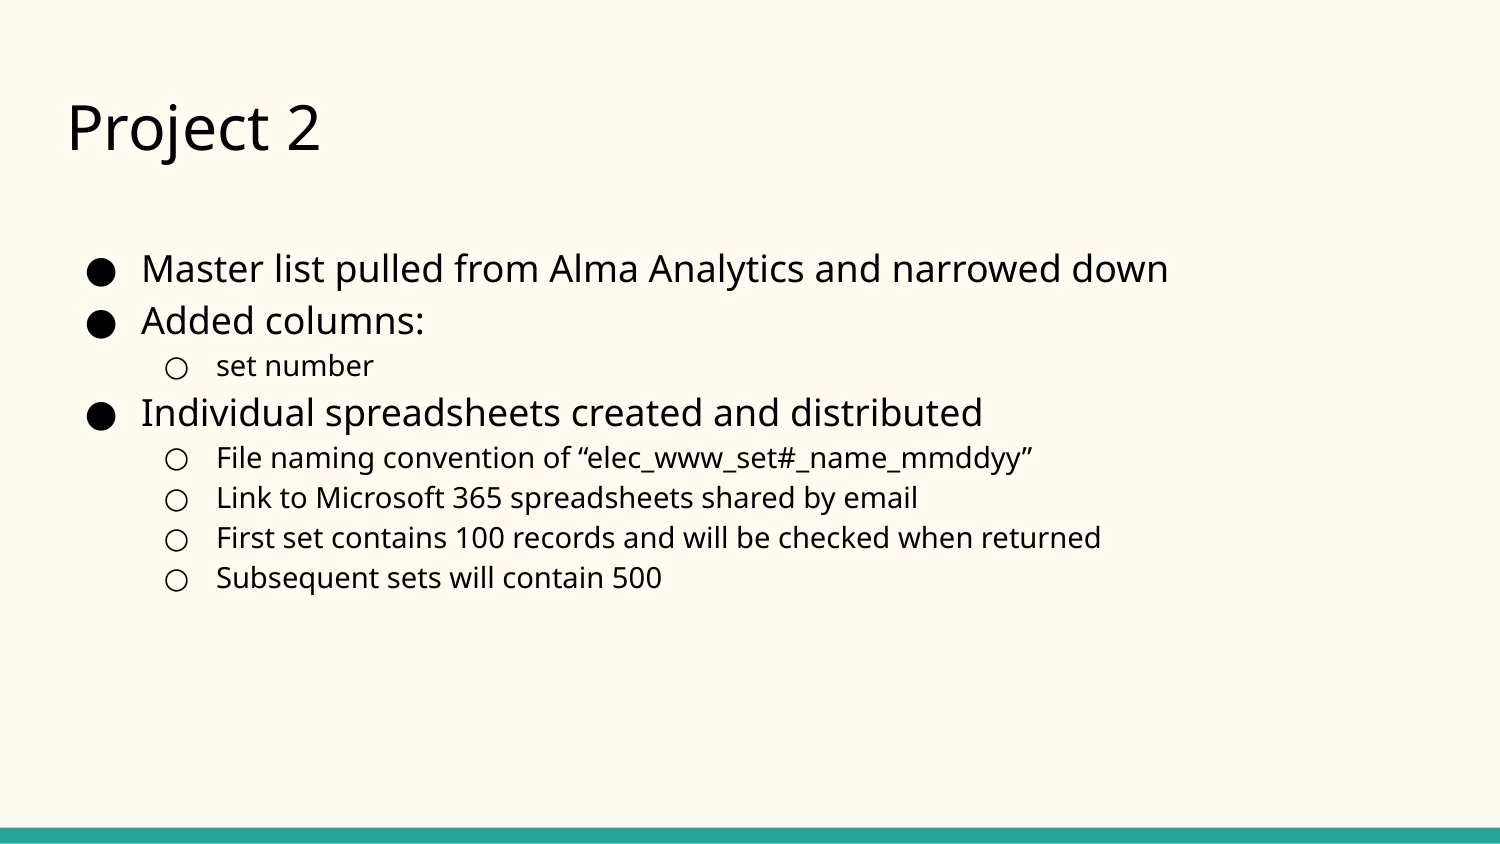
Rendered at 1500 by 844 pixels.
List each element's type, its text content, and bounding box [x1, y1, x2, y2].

title Project 2 [51, 72, 1449, 174]
list Master list pulled from Alma Analytics and narrowed down Added columns: set number Individual spreadsheets created and distributed File naming convention of “elec_www_set#_name_mmddyy” Link to Microsoft 365 spreadsheets shared by email First set contains 100 records and will be checked when returned Subsequent sets will contain 500 [51, 223, 1449, 750]
